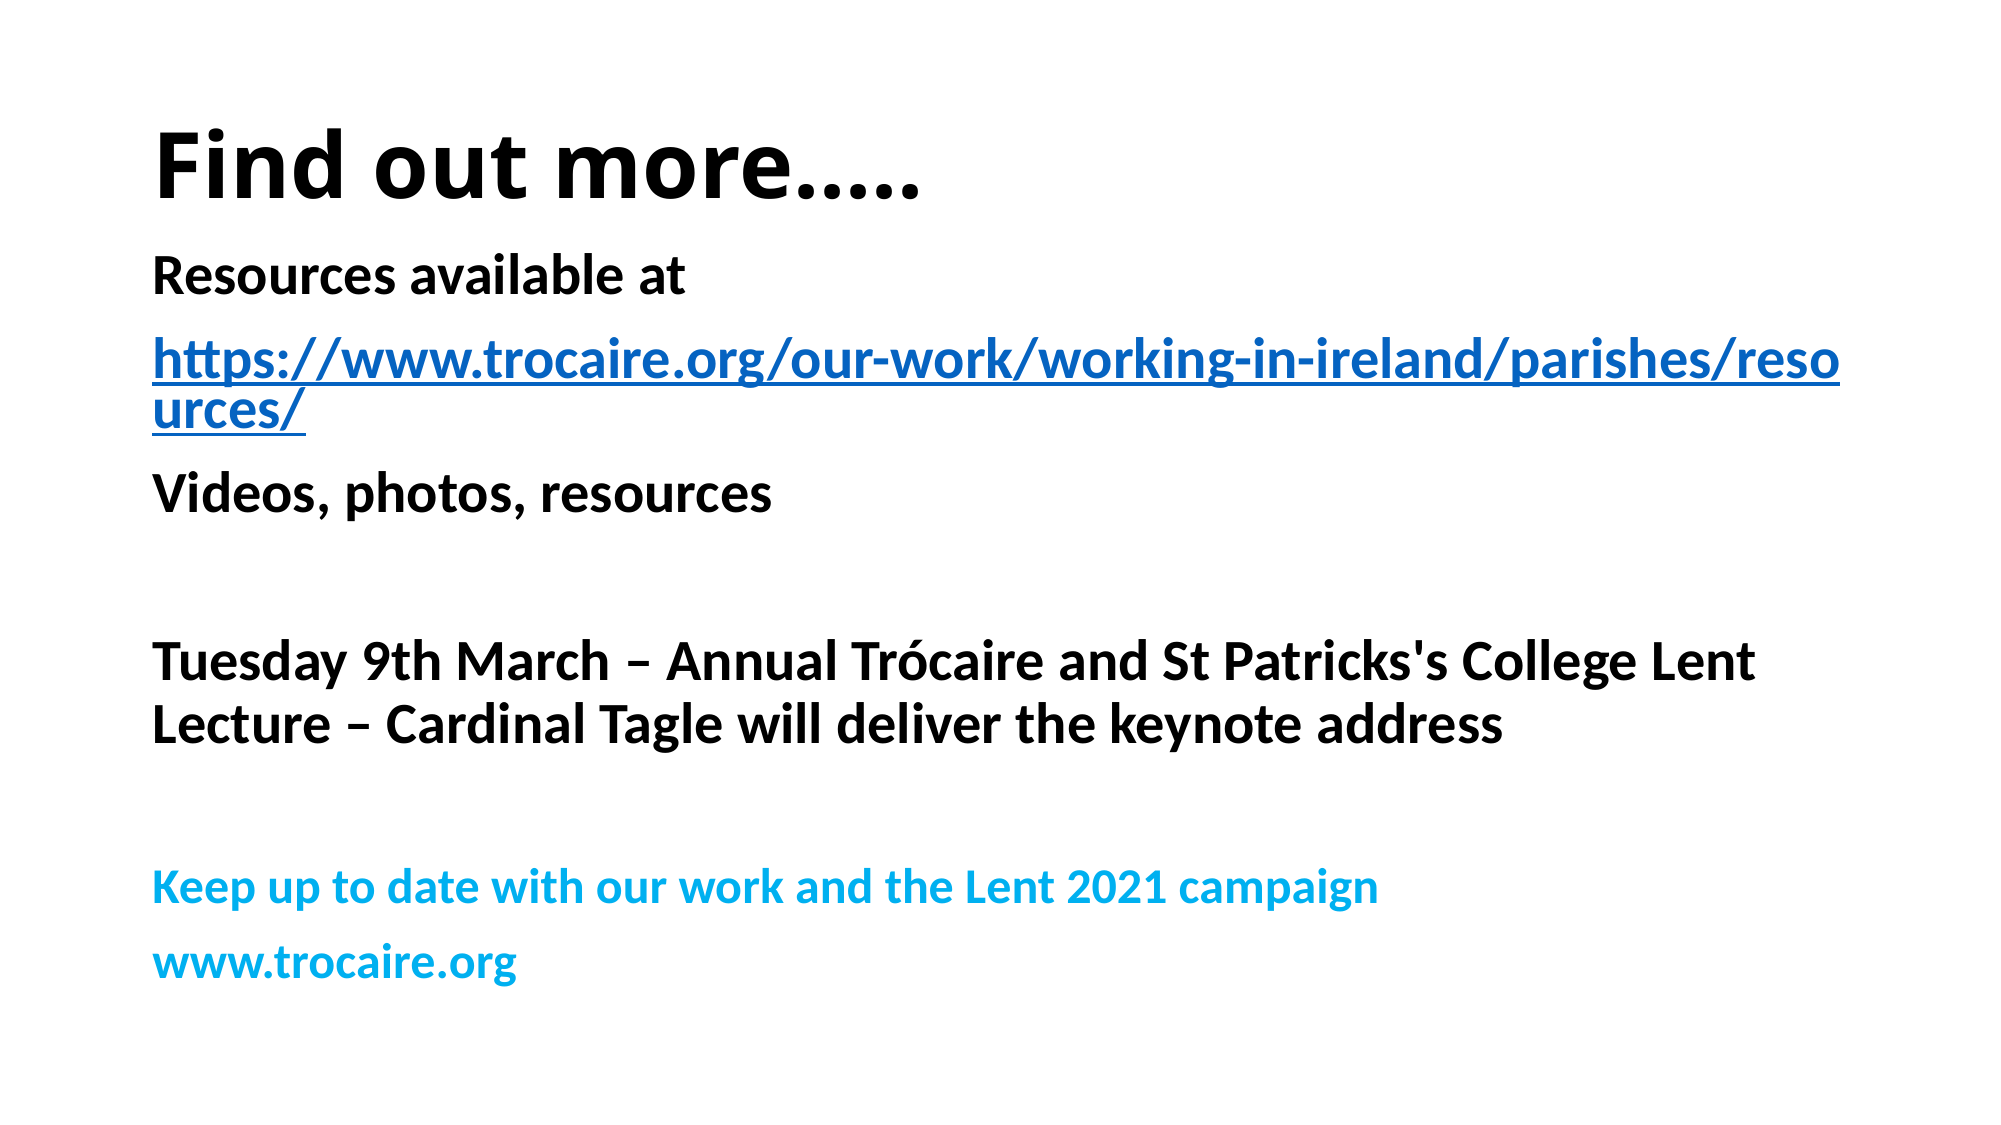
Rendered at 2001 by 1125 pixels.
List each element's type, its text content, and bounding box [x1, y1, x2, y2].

title Find out more..... [137, 59, 1863, 236]
list Resources available at https://www.trocaire.org/our-work/working-in-ireland/parishes/resources/ Videos, photos, resources Tuesday 9th March – Annual Trócaire and St Patricks's College Lent Lecture – Cardinal Tagle will deliver the keynote address Keep up to date with our work and the Lent 2021 campaign www.trocaire.org [137, 236, 1863, 1014]
